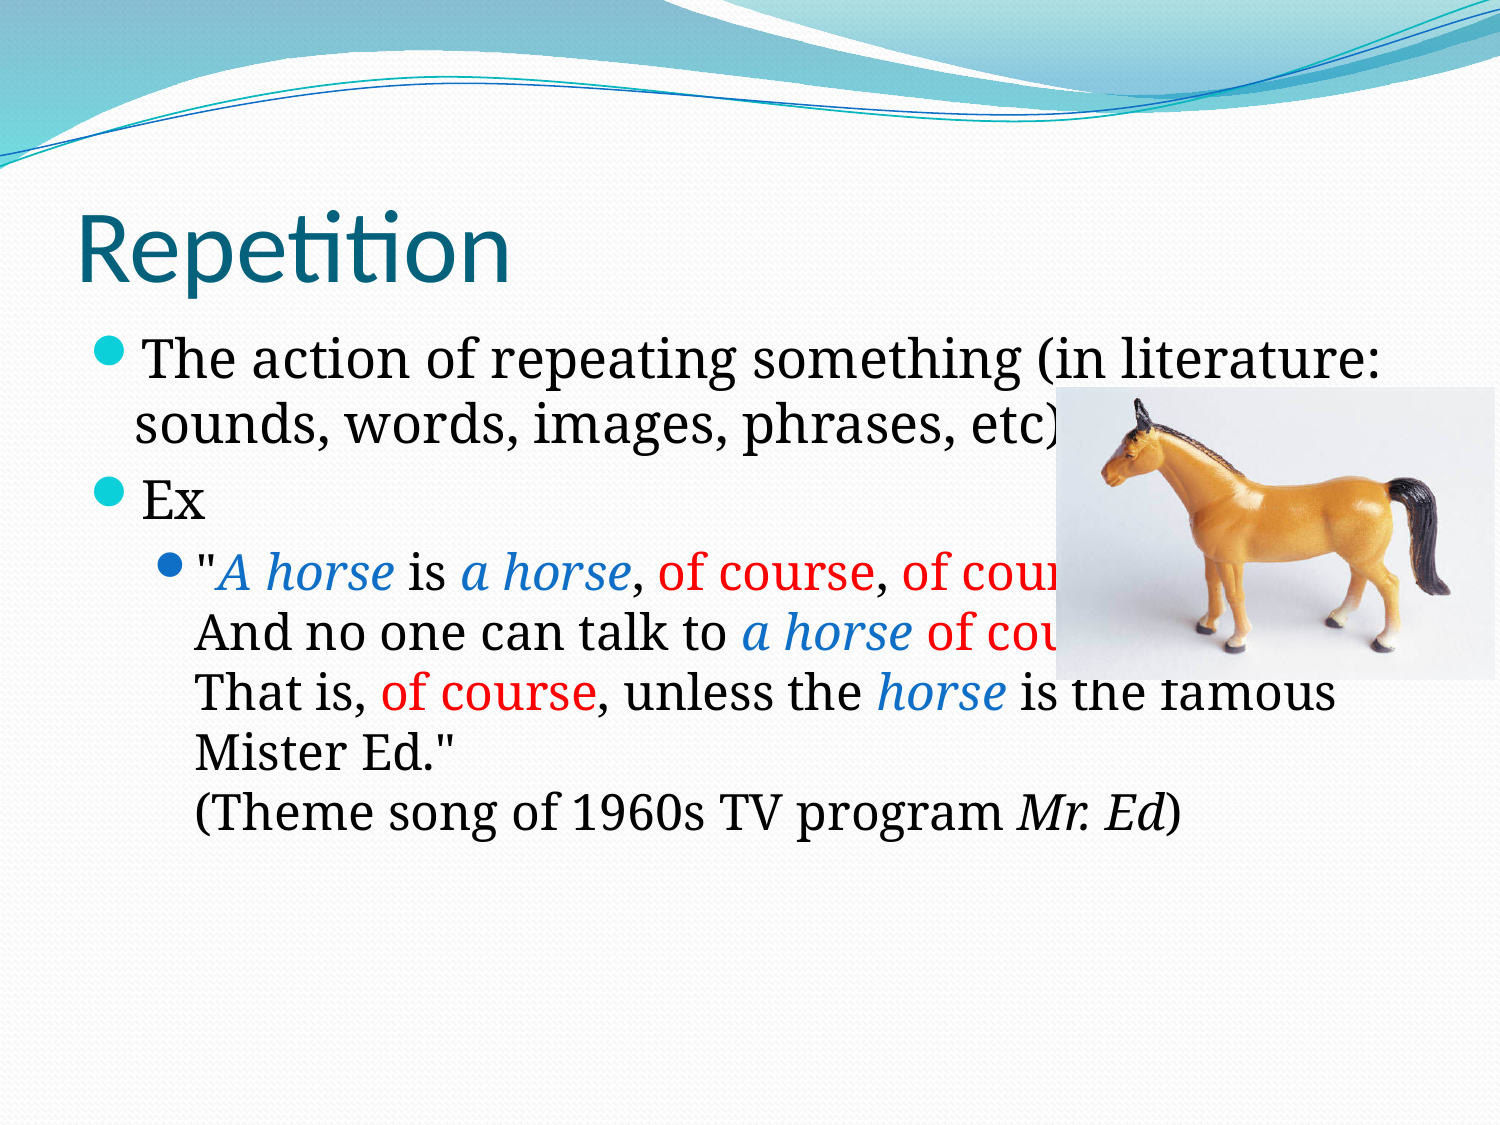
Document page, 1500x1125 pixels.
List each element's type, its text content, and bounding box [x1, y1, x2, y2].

list The action of repeating something (in literature: sounds, words, images, phrases, etc) Ex "A horse is a horse, of course, of course, And no one can talk to a horse of course That is, of course, unless the horse is the famous Mister Ed." (Theme song of 1960s TV program Mr. Ed) [75, 317, 1425, 1038]
picture [1056, 387, 1495, 680]
title Repetition [75, 115, 1425, 303]
